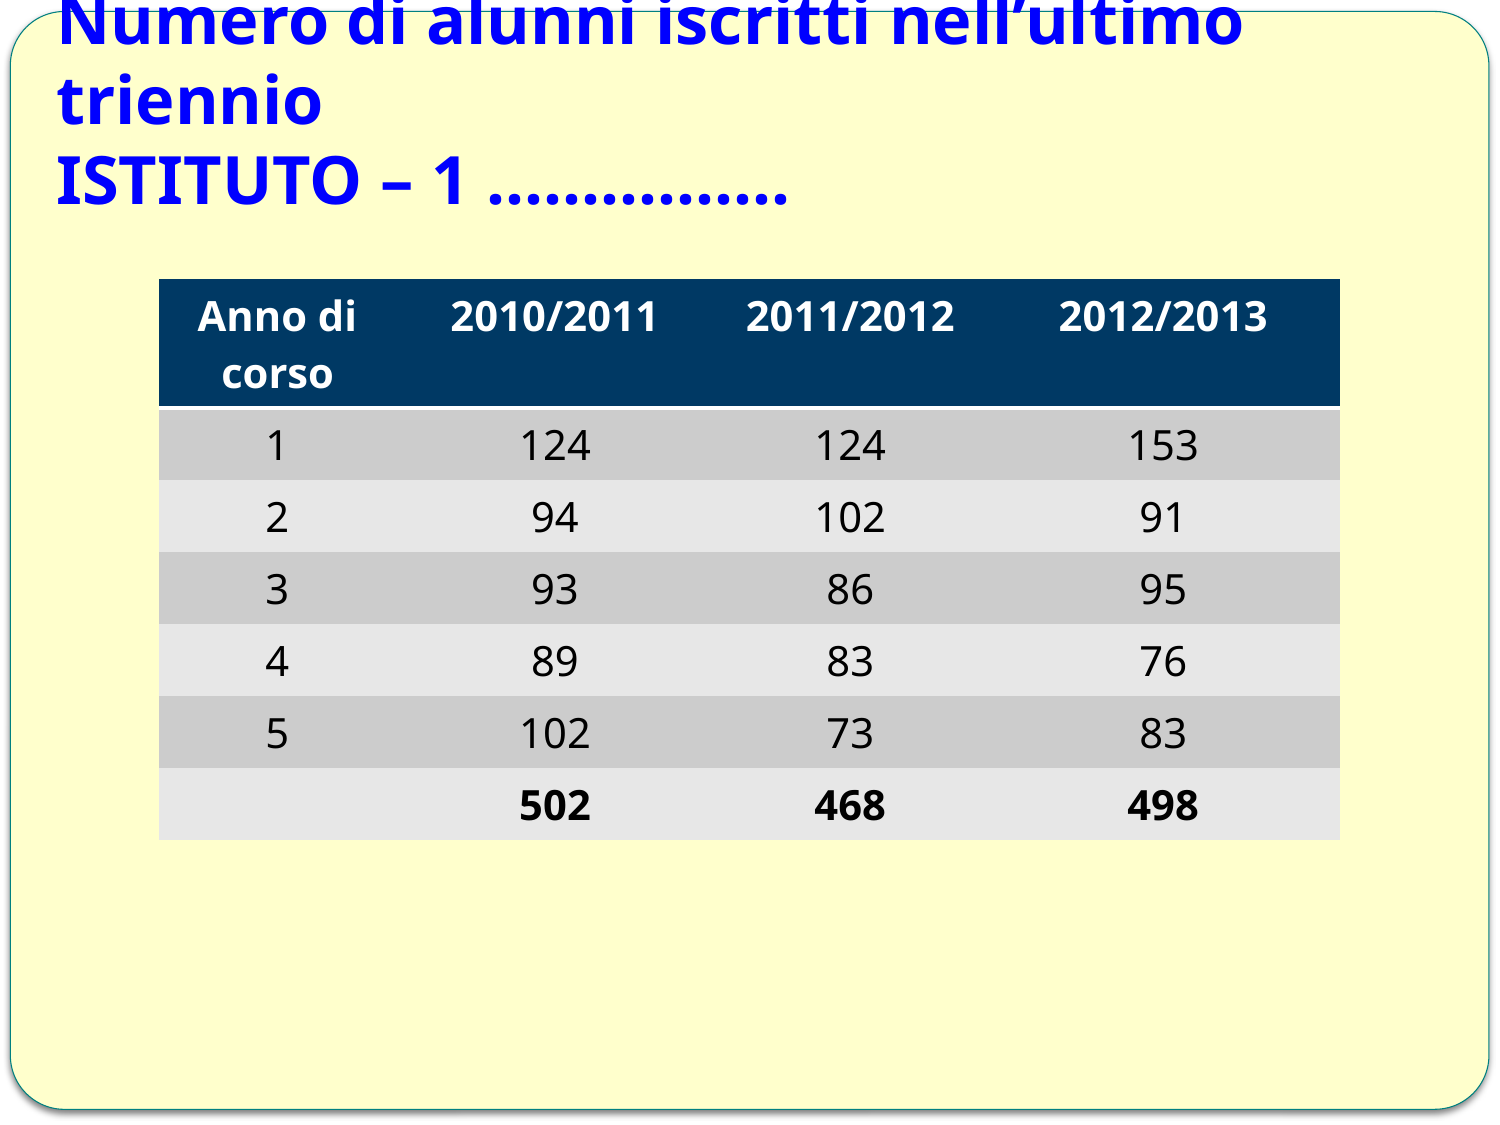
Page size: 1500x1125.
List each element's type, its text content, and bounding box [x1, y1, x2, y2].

table_cell 2 [159, 480, 396, 552]
table_cell 102 [396, 696, 715, 768]
table_cell 468 [715, 768, 986, 840]
table_cell 76 [986, 624, 1340, 696]
table_cell 91 [986, 480, 1340, 552]
table_cell 124 [396, 410, 715, 480]
table_cell [159, 768, 396, 840]
table_cell 94 [396, 480, 715, 552]
table_cell 153 [986, 410, 1340, 480]
table_cell 5 [159, 696, 396, 768]
table_header 2010/2011 [396, 279, 715, 406]
table_cell 73 [715, 696, 986, 768]
table_cell 83 [715, 624, 986, 696]
table_cell 502 [396, 768, 715, 840]
table_header Anno di corso [159, 279, 396, 406]
table_cell 86 [715, 552, 986, 624]
table_cell 124 [715, 410, 986, 480]
table_cell 89 [396, 624, 715, 696]
table_header 2011/2012 [715, 279, 986, 406]
title Numero di alunni iscritti nell’ultimo triennio ISTITUTO – 1 ……………. [40, 44, 1460, 233]
table_cell 95 [986, 552, 1340, 624]
table_header 2012/2013 [986, 279, 1340, 406]
table_cell 102 [715, 480, 986, 552]
table_cell 1 [159, 410, 396, 480]
table_cell 3 [159, 552, 396, 624]
table_cell 4 [159, 624, 396, 696]
table_cell 93 [396, 552, 715, 624]
table_cell 498 [986, 768, 1340, 840]
table_cell 83 [986, 696, 1340, 768]
